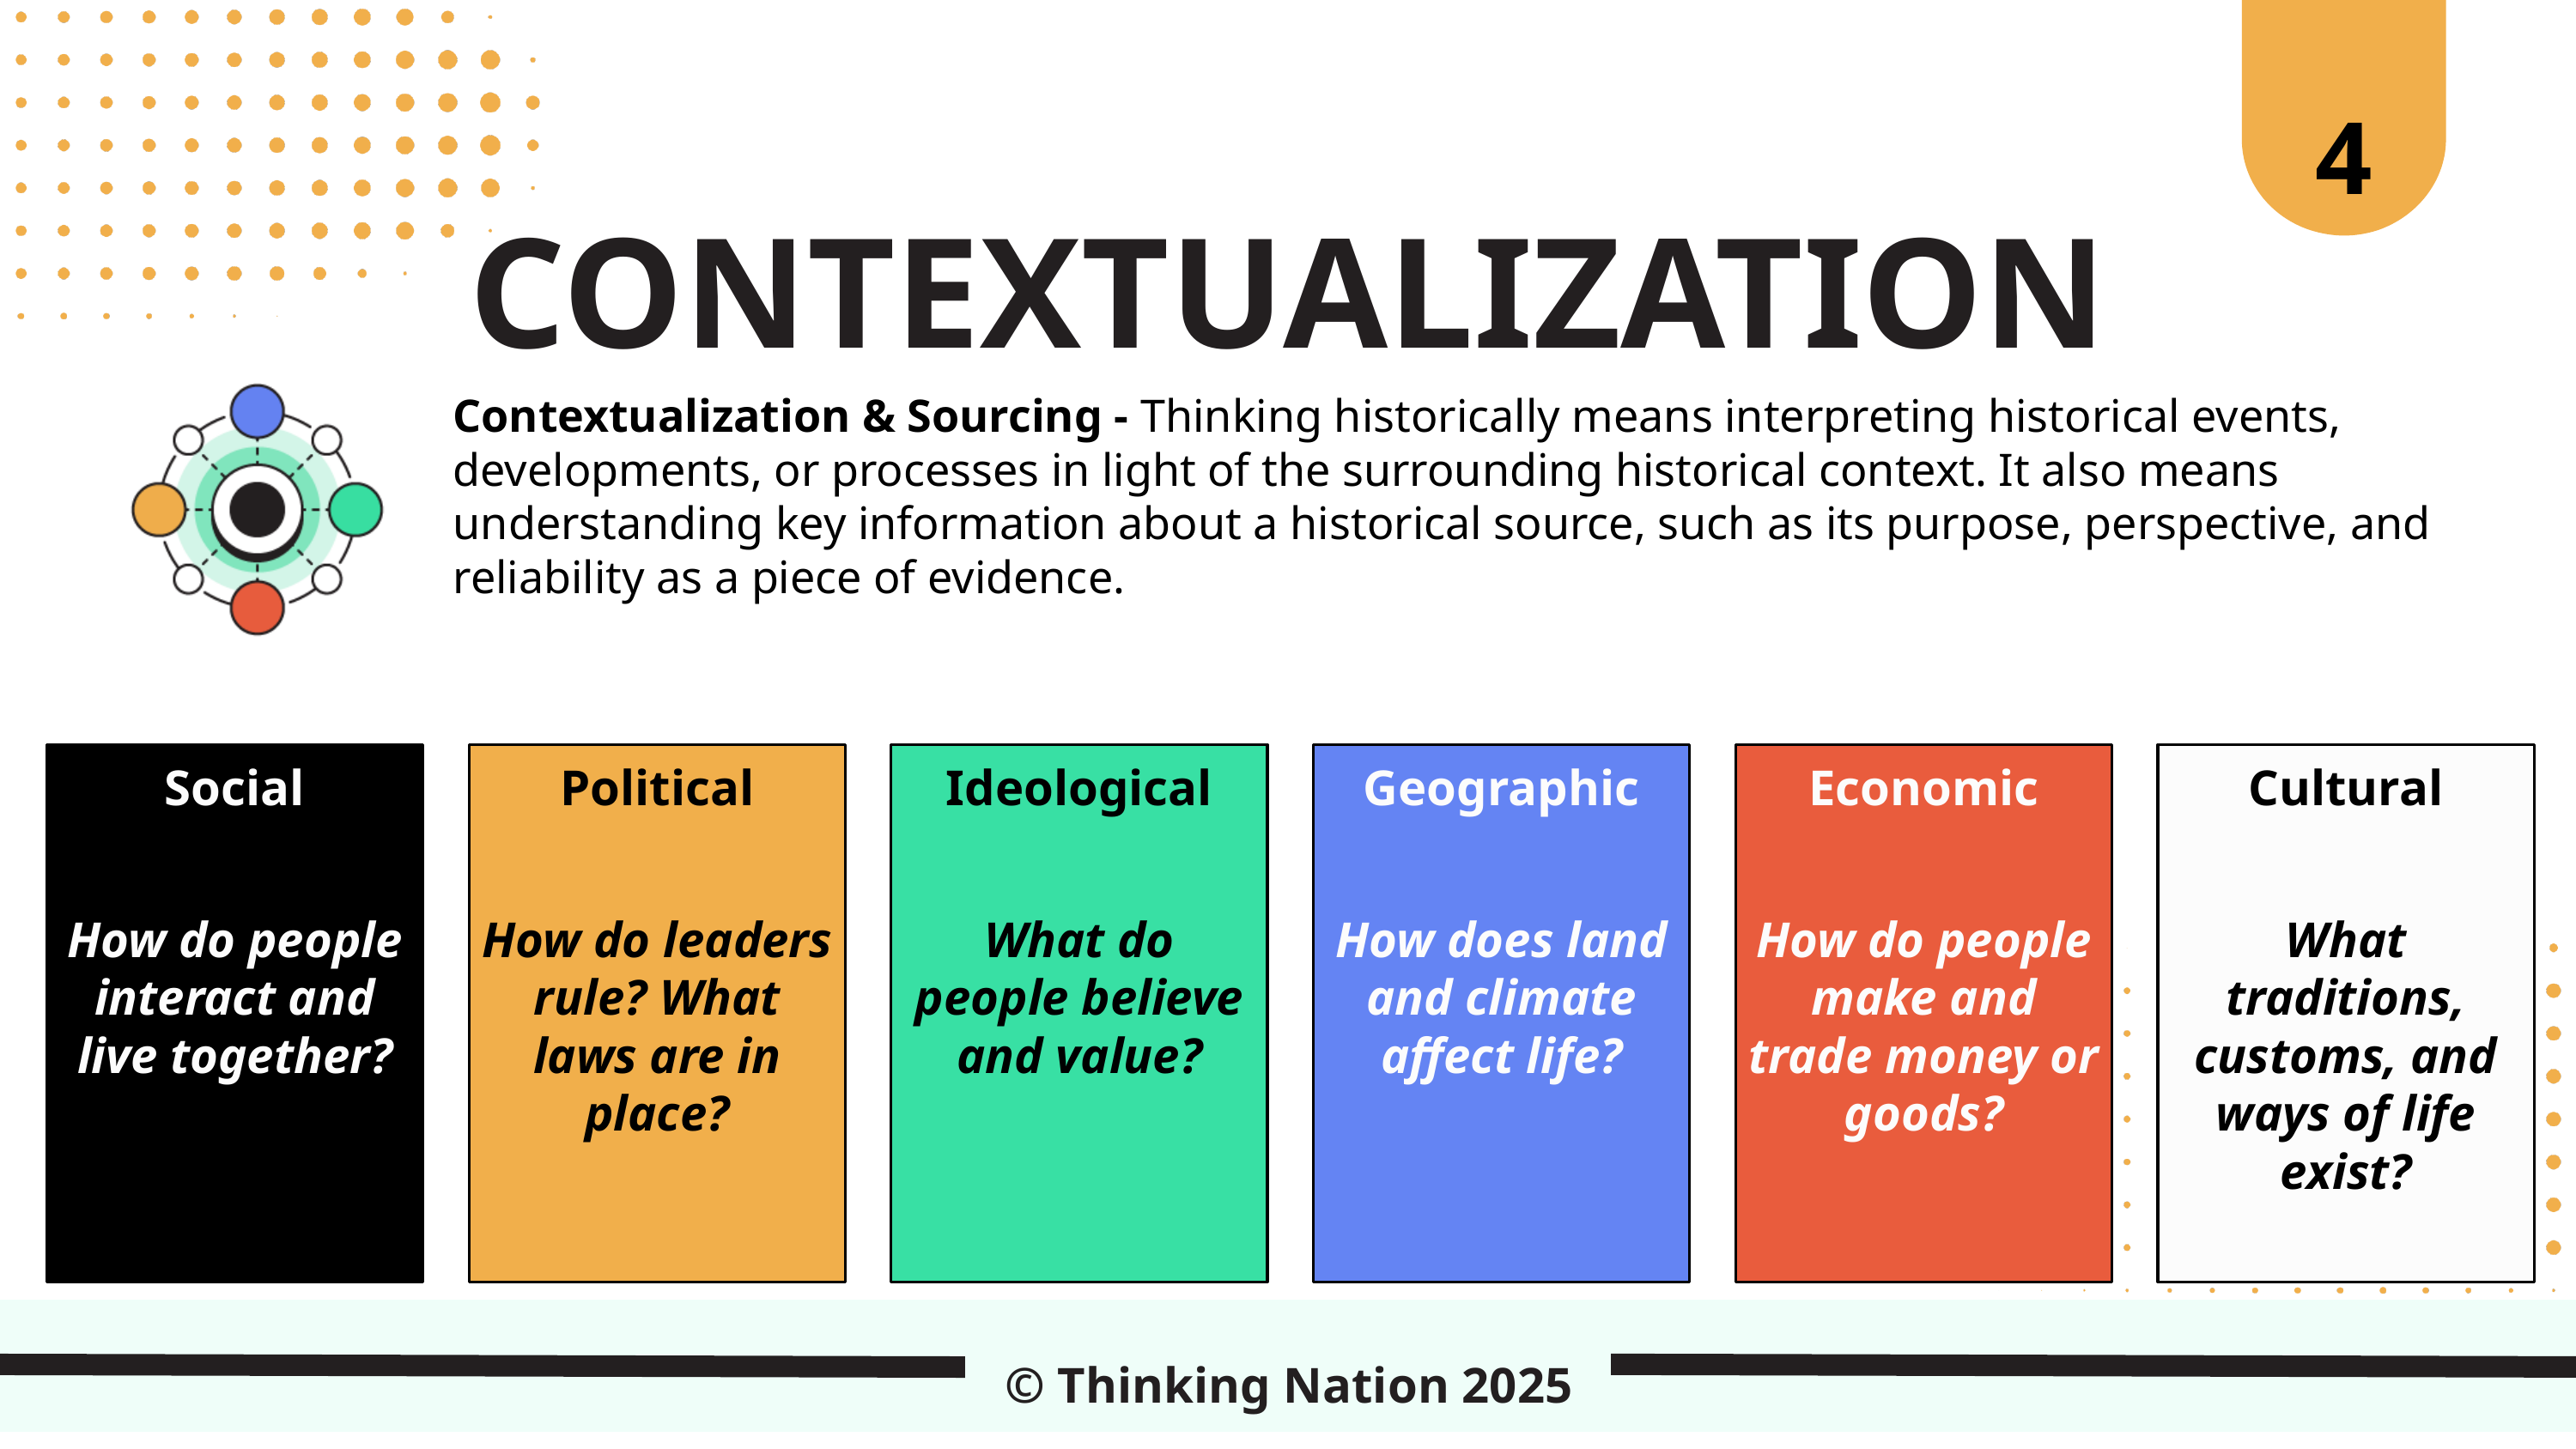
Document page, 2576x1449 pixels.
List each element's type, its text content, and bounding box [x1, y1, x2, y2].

text_box [1828, 943, 2576, 1294]
text_box Cultural What traditions, customs, and ways of life exist? [2158, 744, 2535, 1282]
text_box Contextualization & Sourcing - Thinking historically means interpreting historical events, developments, or processes in light of the surrounding historical context. It also means understanding key information about a historical source, such as its purpose, perspective, and reliability as a piece of evidence. [436, 371, 2485, 649]
text_box CONTEXTUALIZATION [359, 123, 2216, 379]
text_box Geographic How does land and climate affect life? [1313, 744, 1690, 1282]
text_box Political How do leaders rule? What laws are in place? [469, 744, 846, 1282]
text_box Ideological What do people believe and value? [890, 744, 1268, 1282]
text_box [0, 1299, 2576, 1433]
text_box [0, 0, 540, 319]
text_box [2233, 0, 2455, 236]
picture [93, 345, 422, 675]
text_box Social How do people interact and live together? [46, 744, 423, 1282]
text_box Economic How do people make and trade money or goods? [1735, 744, 2112, 1282]
